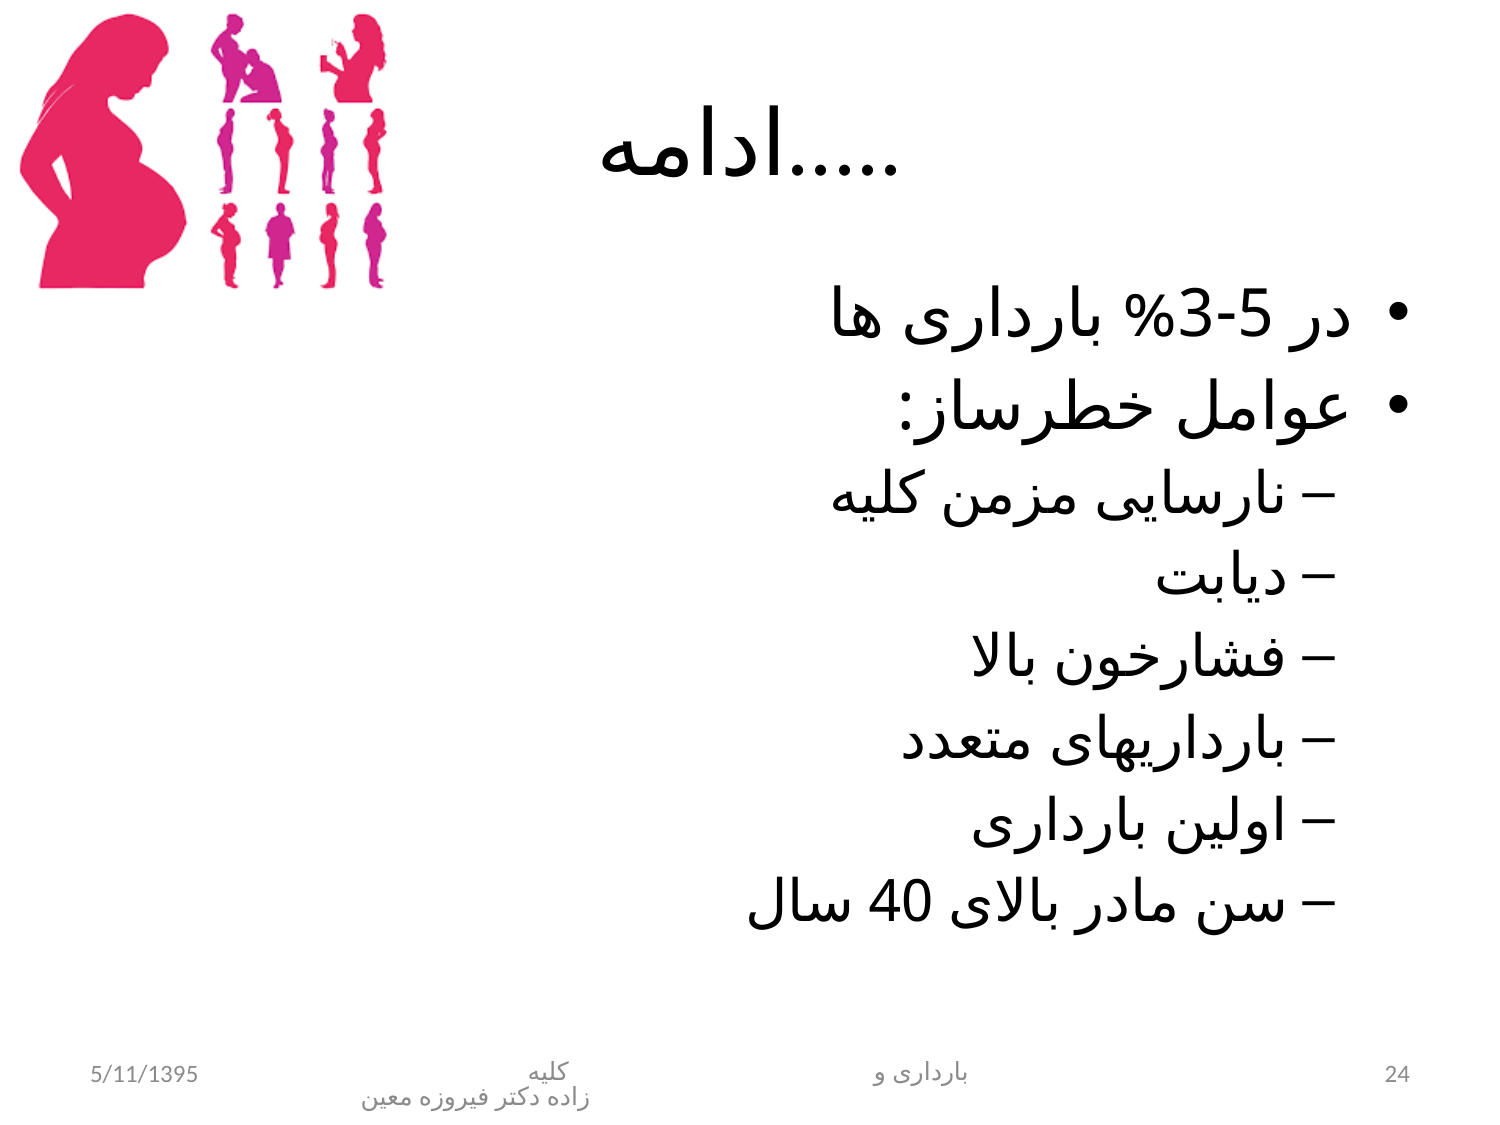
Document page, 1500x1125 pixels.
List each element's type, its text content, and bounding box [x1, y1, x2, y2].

picture [0, 0, 407, 304]
slide_number 24 [1074, 1042, 1425, 1103]
title ادامه..... [410, 45, 1425, 233]
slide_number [75, 1042, 425, 1103]
footer بارداری و کلیه دکتر فیروزه معین زاده [512, 1042, 988, 1103]
list در 5-3% بارداری ها عوامل خطرساز: نارسایی مزمن کلیه دیابت فشارخون بالا بارداریهای متعدد اولین بارداری سن مادر بالای 40 سال [75, 262, 1425, 1005]
